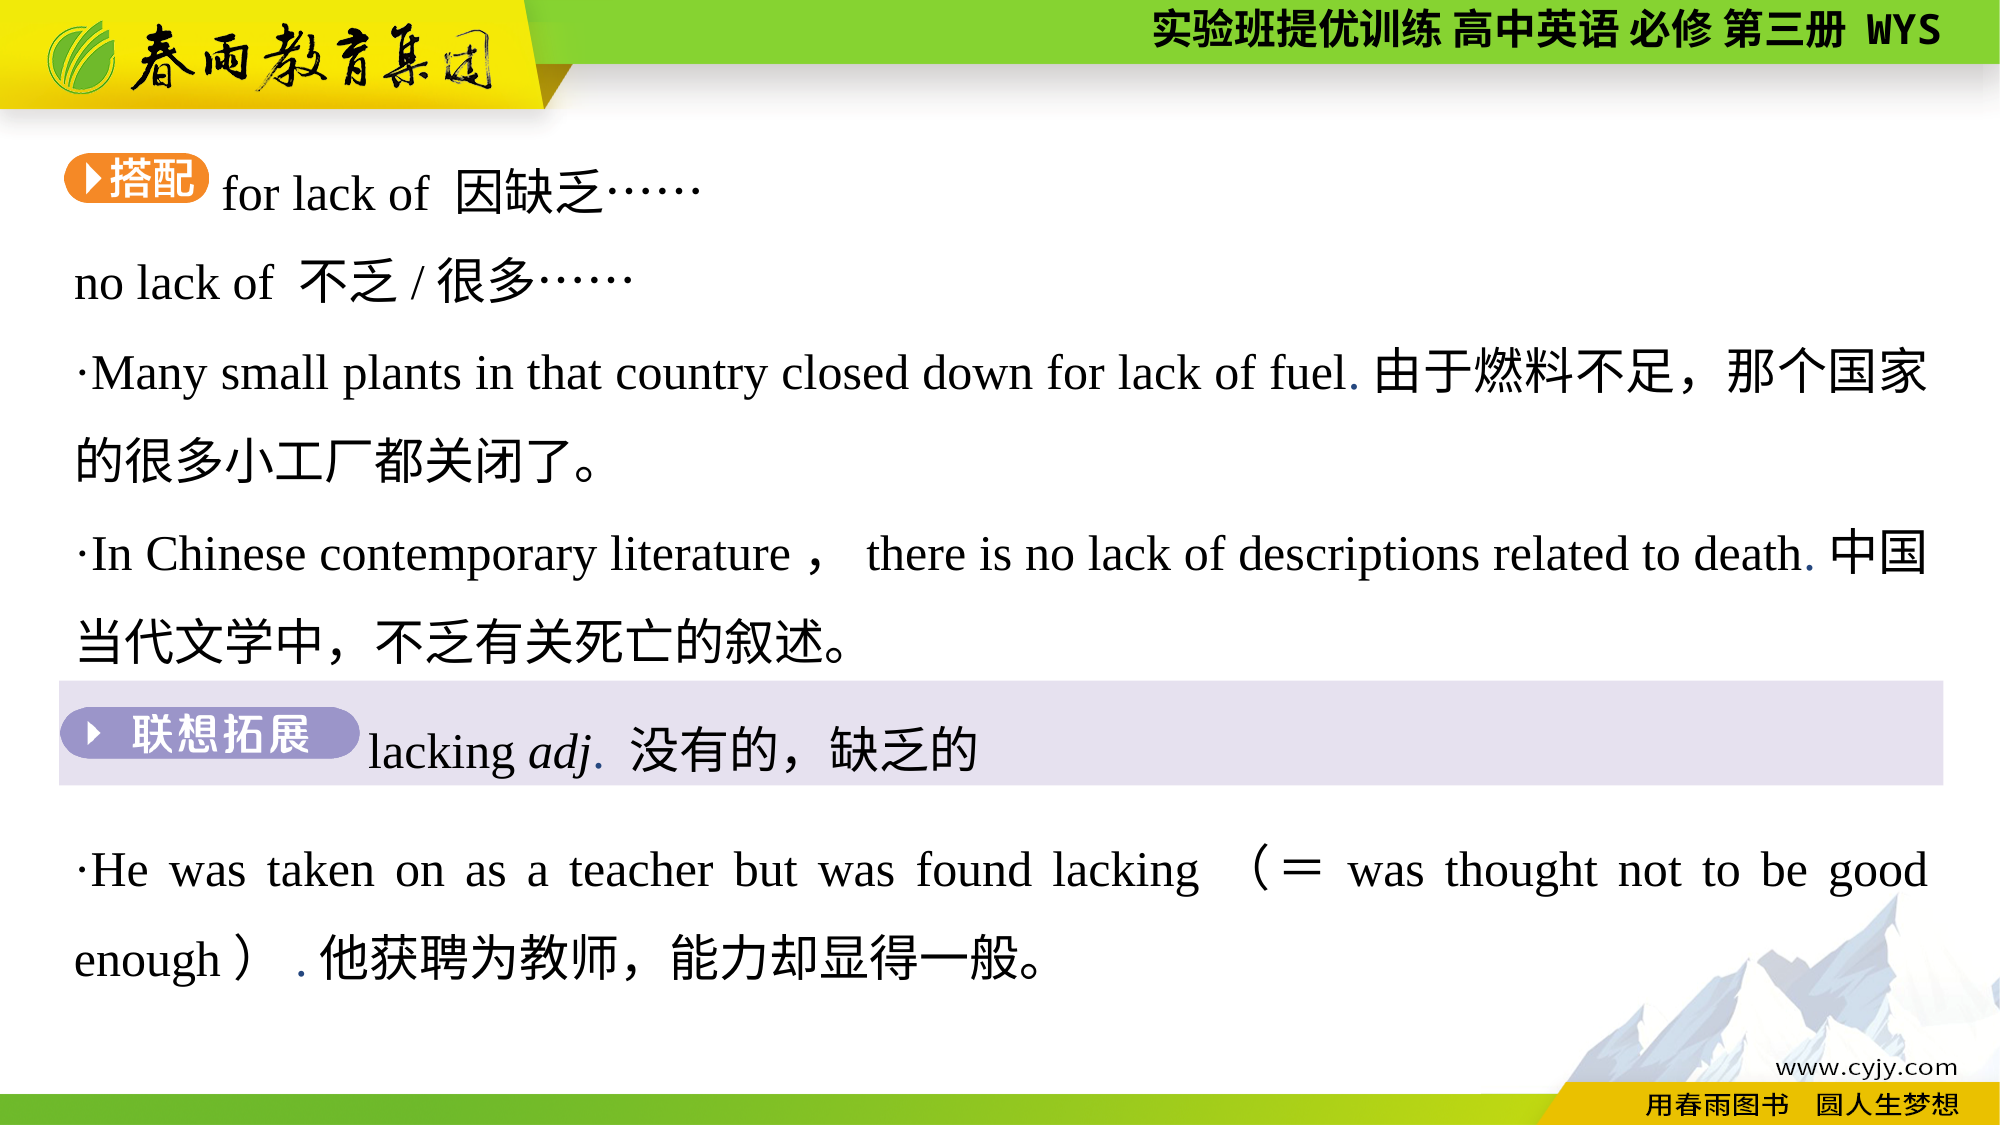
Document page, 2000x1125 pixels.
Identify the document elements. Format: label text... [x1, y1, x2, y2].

list for lack of 因缺乏…… no lack of 不乏/很多…… ·Many small plants in that country closed down for lack of fuel.由于燃料不足，那个国家的很多小工厂都关闭了。 ·In Chinese contemporary literature，there is no lack of descriptions related to death.中国当代文学中，不乏有关死亡的叙述。 [59, 122, 1944, 680]
picture [0, 0, 2000, 1125]
text_box ·He was taken on as a teacher but was found lacking（＝was thought not to be good enough）.他获聘为教师，能力却显得一般。 [59, 798, 1944, 994]
text_box lacking adj. 没有的，缺乏的 [59, 680, 1944, 786]
